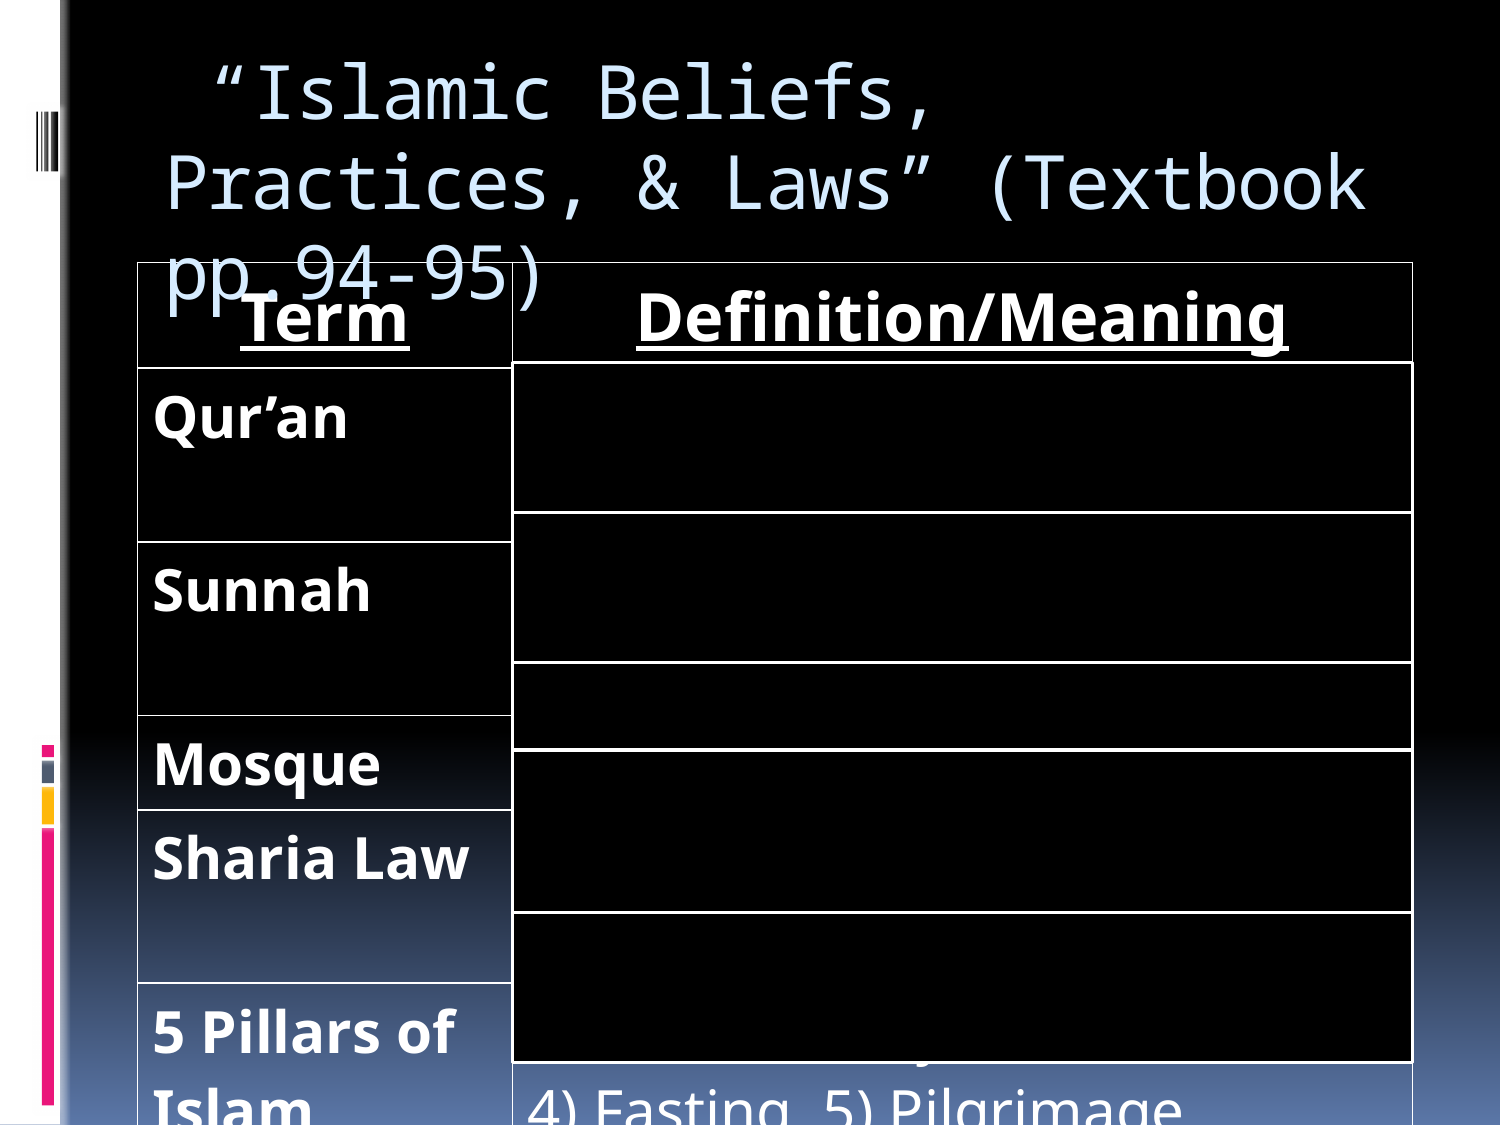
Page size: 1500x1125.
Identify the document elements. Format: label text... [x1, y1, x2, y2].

table_cell Qur’an [138, 369, 511, 541]
table_header Definition/Meaning [513, 263, 1412, 361]
table_cell Mosque [138, 716, 511, 809]
table_cell Sharia Law [138, 811, 511, 982]
table_cell 1) Faith, 2) Prayer, 3) Alms, 4) Fasting, 5) Pilgrimage [513, 1064, 1412, 1125]
text_box [511, 361, 1414, 511]
table_header Term [138, 263, 512, 367]
text_box [511, 911, 1414, 1064]
table_cell 5 Pillars of Islam [138, 984, 512, 1125]
table_cell Sunnah [138, 543, 511, 715]
text_box [511, 511, 1414, 661]
title “Islamic Beliefs, Practices, & Laws” (Textbook pp.94-95) [150, 37, 1425, 234]
text_box [511, 748, 1414, 911]
text_box [511, 661, 1414, 748]
